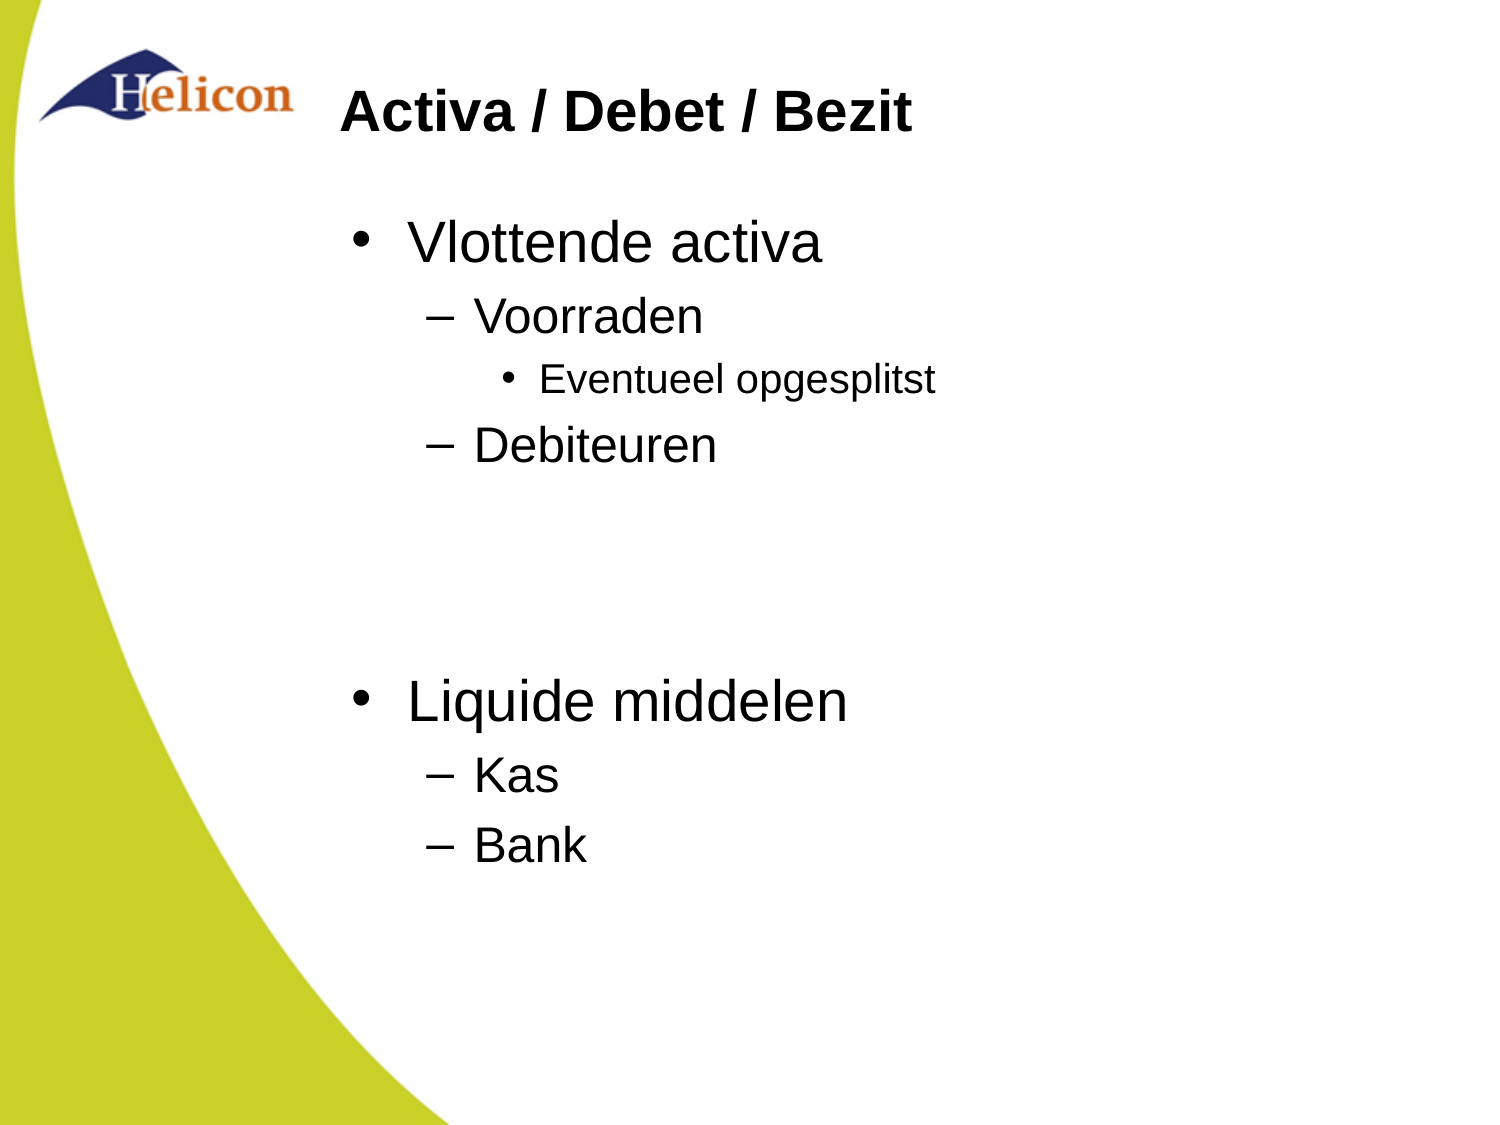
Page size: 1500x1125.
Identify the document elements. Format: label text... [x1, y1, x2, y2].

title Activa / Debet / Bezit [324, 54, 1415, 161]
list Vlottende activa Voorraden Eventueel opgesplitst Debiteuren Liquide middelen Kas Bank [336, 196, 1425, 1005]
picture [0, 0, 1500, 1125]
